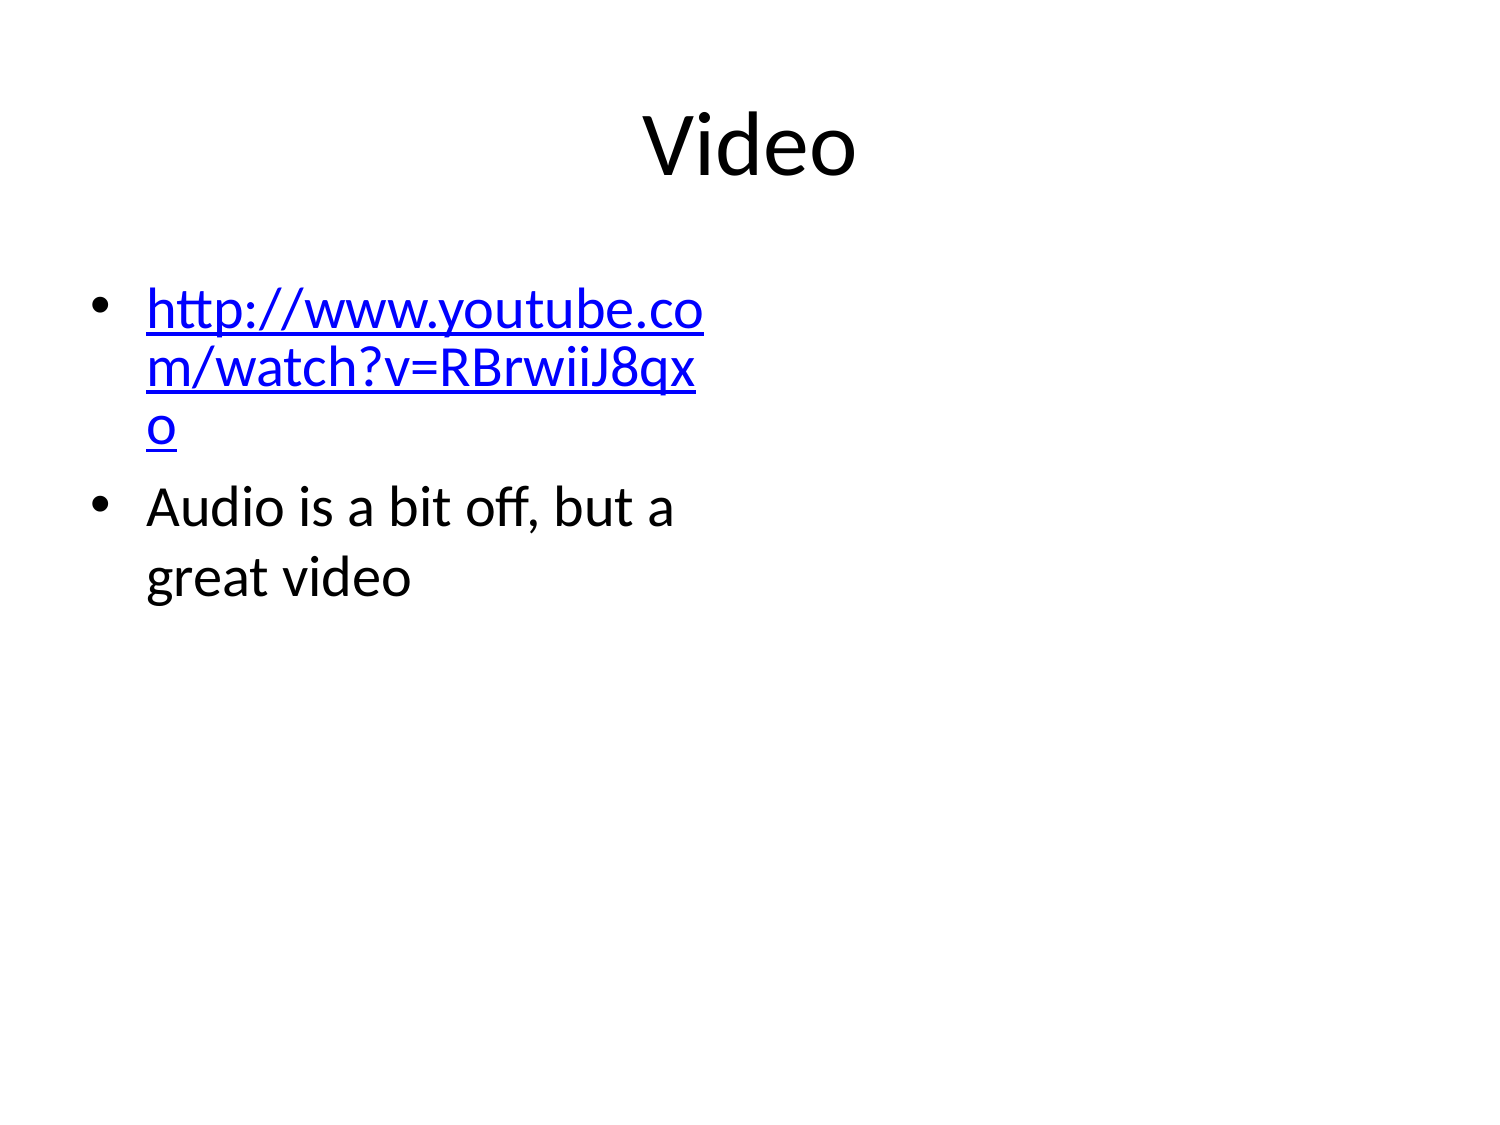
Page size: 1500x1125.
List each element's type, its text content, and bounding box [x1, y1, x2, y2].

title Video [75, 45, 1425, 233]
list http://www.youtube.com/watch?v=RBrwiiJ8qxo Audio is a bit off, but a great video [75, 262, 738, 1005]
